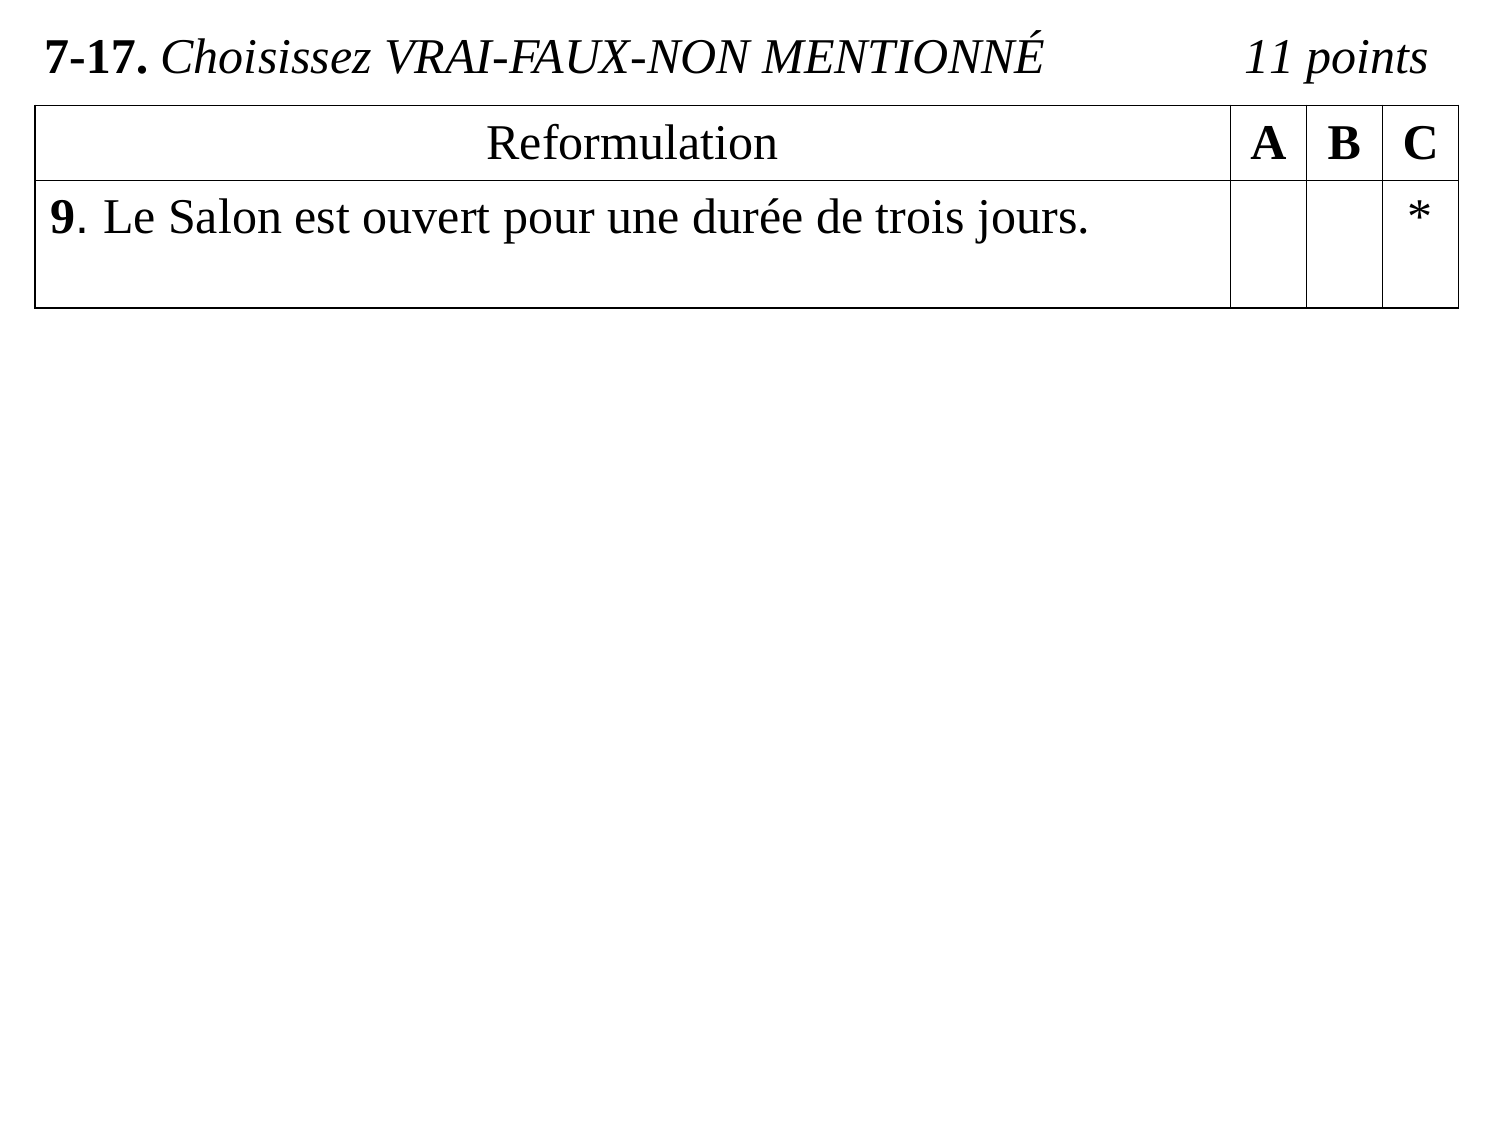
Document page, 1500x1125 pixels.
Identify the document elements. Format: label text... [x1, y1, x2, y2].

table_header B [1307, 106, 1382, 180]
table_header A [1231, 106, 1306, 180]
table_header C [1383, 106, 1458, 180]
table_cell 9. Le Salon est ouvert pour une durée de trois jours. [36, 181, 1230, 307]
text_box 7-17. Choisissez VRAI-FAUX-NON MENTIONNÉ 11 points [29, 16, 1471, 92]
table_header Reformulation [36, 106, 1230, 180]
table_cell * [1383, 181, 1458, 307]
table_cell [1231, 181, 1306, 307]
table_cell [1307, 181, 1382, 307]
